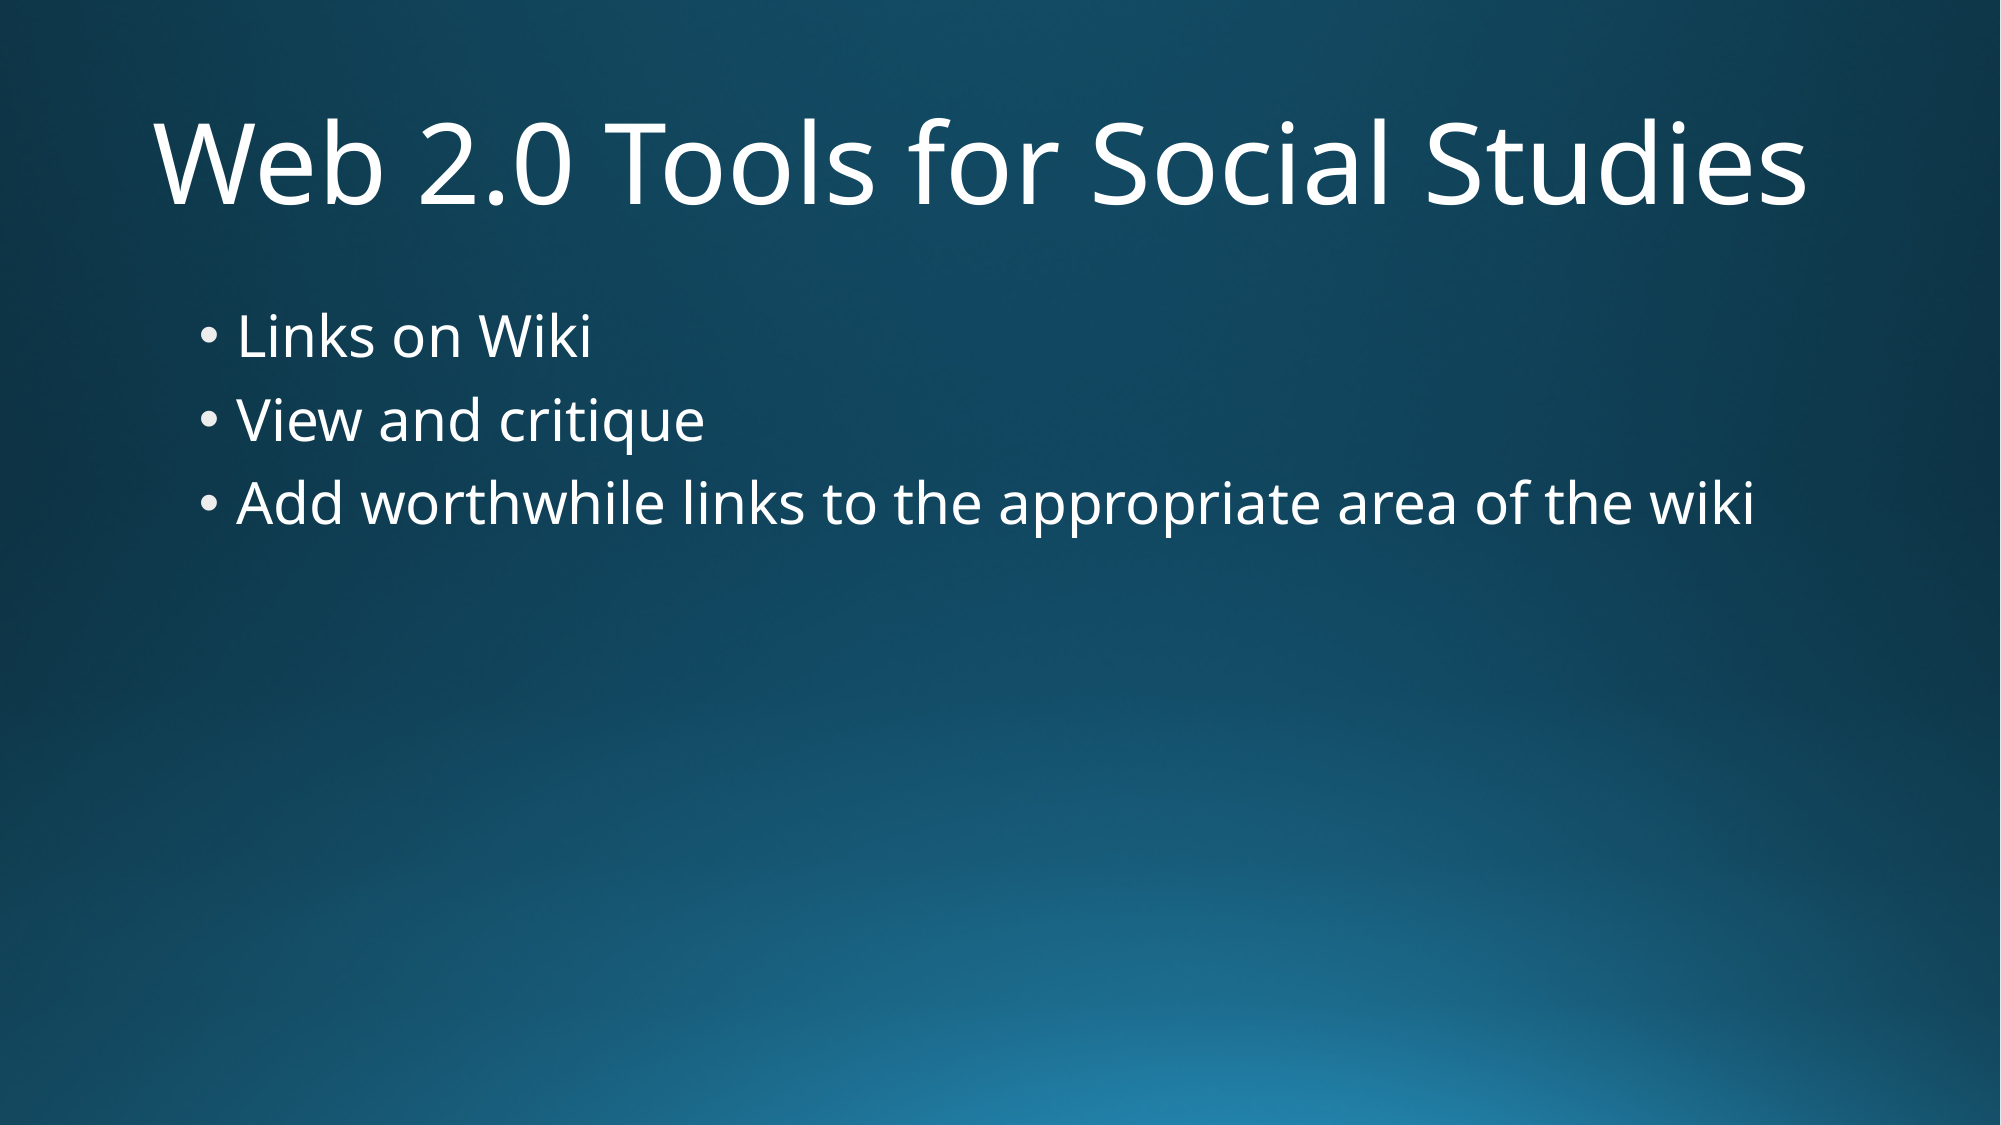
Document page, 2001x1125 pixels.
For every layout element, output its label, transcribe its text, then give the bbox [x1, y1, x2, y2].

picture [0, 0, 2001, 1125]
list Links on Wiki View and critique Add worthwhile links to the appropriate area of the wiki [183, 299, 1863, 1014]
title Web 2.0 Tools for Social Studies [137, 59, 1863, 278]
